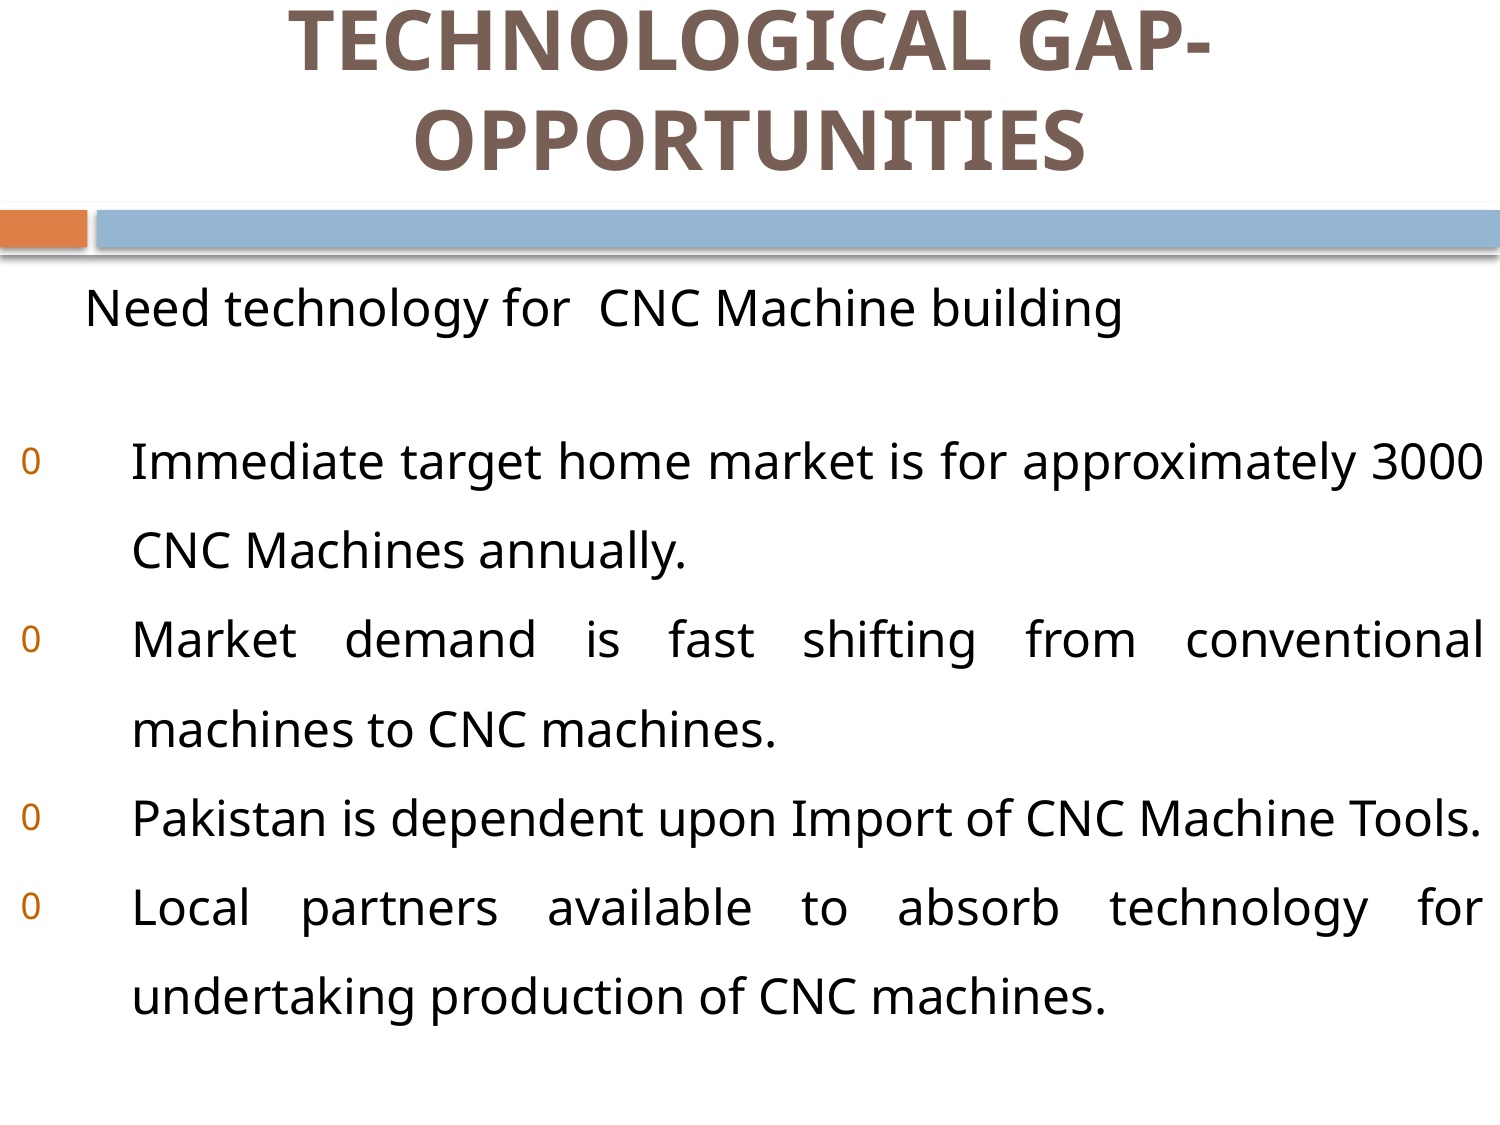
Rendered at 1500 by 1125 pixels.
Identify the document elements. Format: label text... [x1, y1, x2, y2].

title TECHNOLOGICAL GAP- OPPORTUNITIES [0, 37, 1500, 138]
list Need technology for CNC Machine building Immediate target home market is for approximately 3000 CNC Machines annually. Market demand is fast shifting from conventional machines to CNC machines. Pakistan is dependent upon Import of CNC Machine Tools. Local partners available to absorb technology for undertaking production of CNC machines. [0, 274, 1500, 1050]
